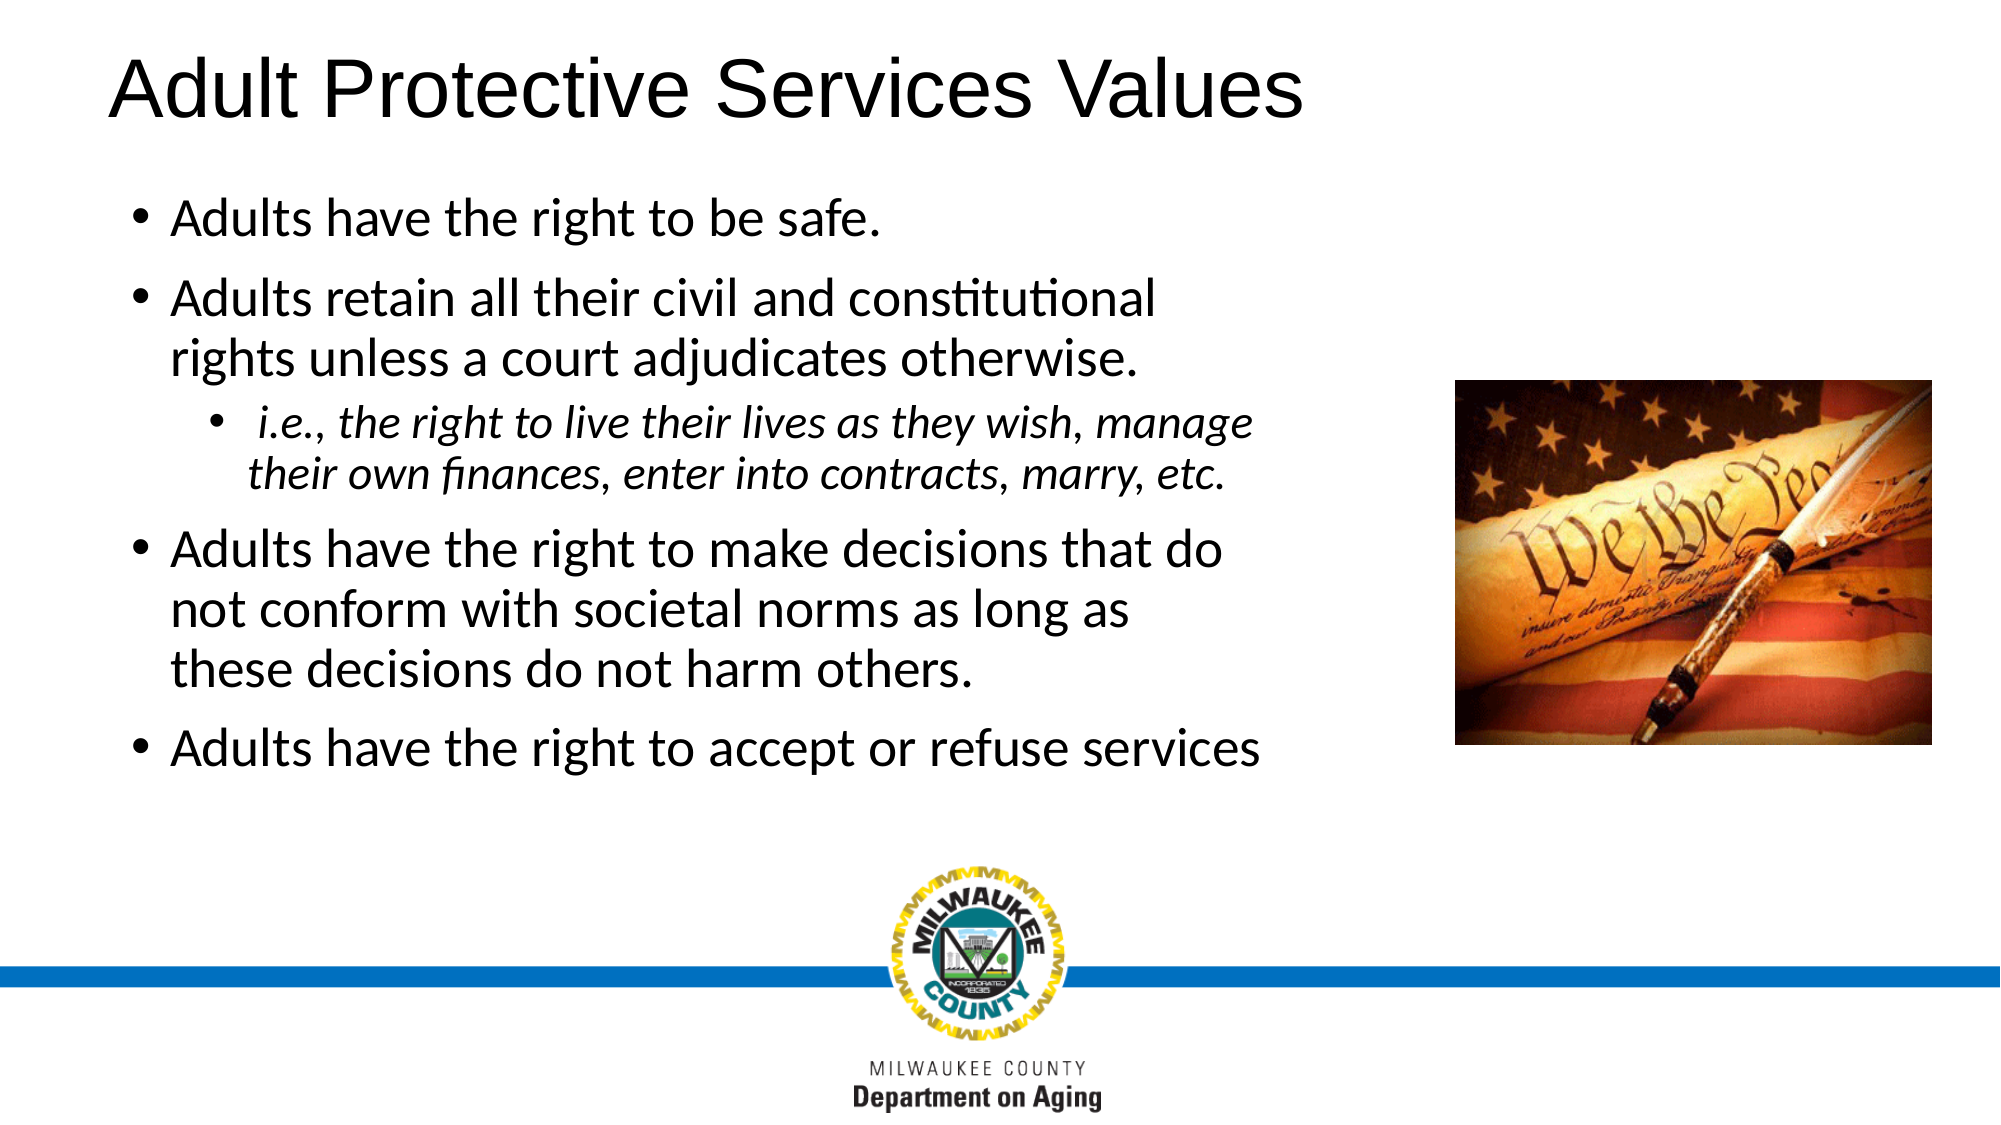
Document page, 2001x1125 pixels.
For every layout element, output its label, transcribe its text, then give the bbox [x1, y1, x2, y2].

picture [1455, 380, 1932, 745]
picture [854, 862, 1101, 1113]
text_box Adults have the right to be safe. Adults retain all their civil and constitutional rights unless a court adjudicates otherwise. i.e., the right to live their lives as they wish, manage their own finances, enter into contracts, marry, etc. Adults have the right to make decisions that do not conform with societal norms as long as these decisions do not harm others. Adults have the right to accept or refuse services [116, 181, 1278, 805]
text_box Adult Protective Services Values [93, 37, 1884, 256]
